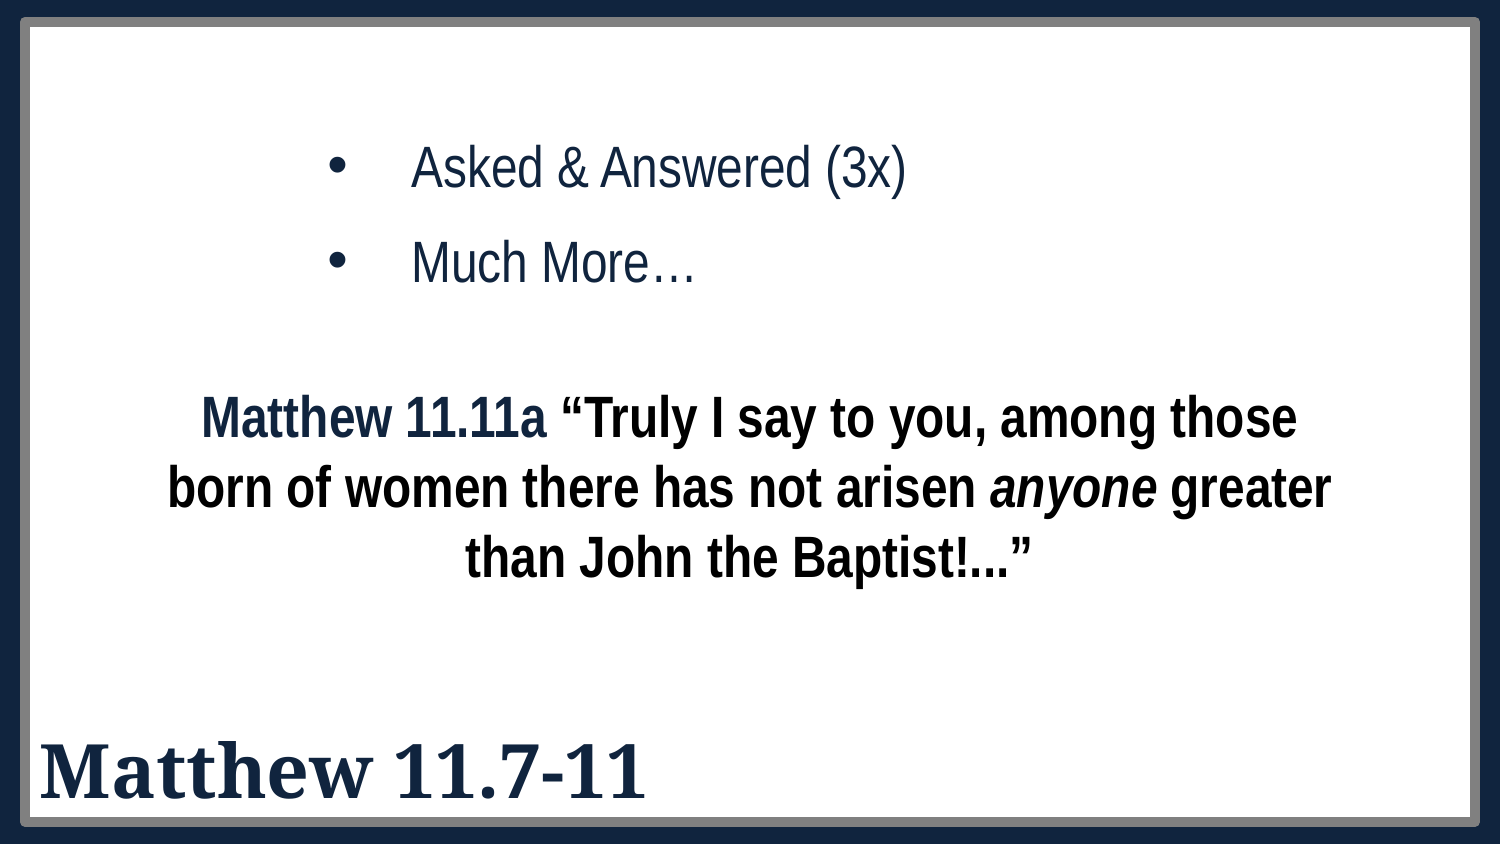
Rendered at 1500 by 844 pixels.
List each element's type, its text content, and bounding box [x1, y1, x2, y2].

text_box Matthew 11.7-11 [24, 715, 675, 821]
text_box Matthew 11.11a “Truly I say to you, among those born of women there has not arisen anyone greater than John the Baptist!...” [149, 371, 1350, 597]
text_box [23, 20, 1477, 824]
text_box Asked & Answered (3x) Much More… [312, 121, 1075, 302]
